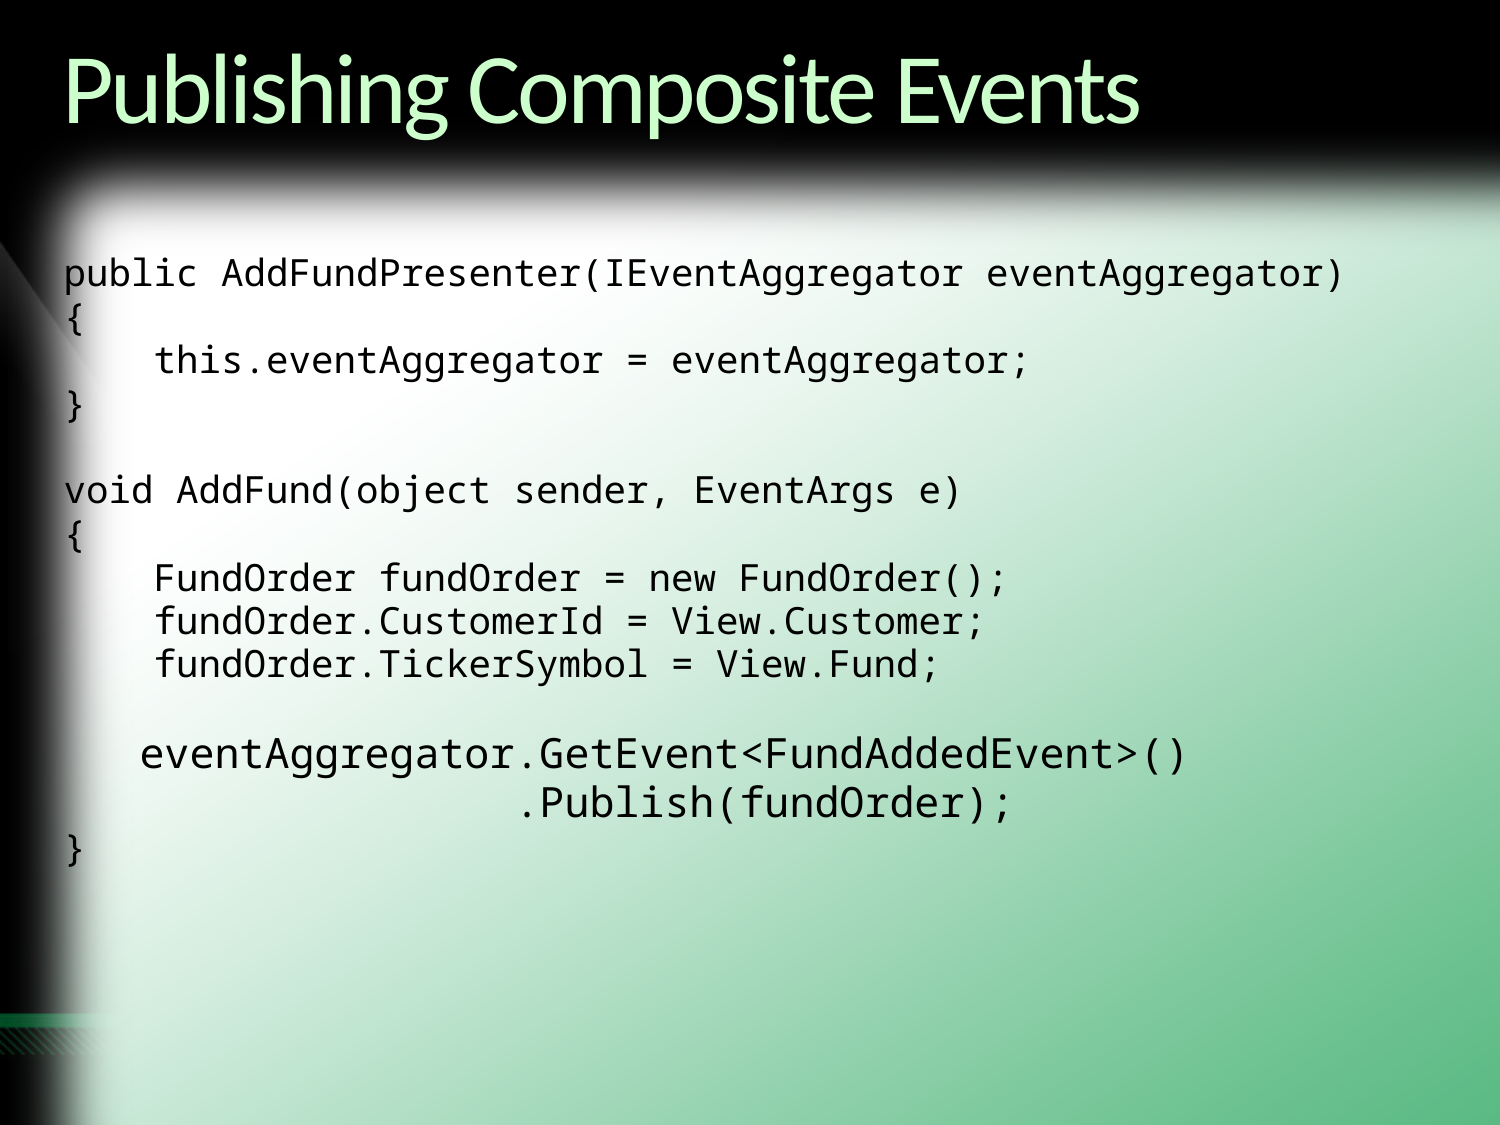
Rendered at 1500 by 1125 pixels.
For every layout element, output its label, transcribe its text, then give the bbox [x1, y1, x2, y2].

title Publishing Composite Events [62, 37, 1438, 147]
list public AddFundPresenter(IEventAggregator eventAggregator) { this.eventAggregator = eventAggregator; } void AddFund(object sender, EventArgs e) { FundOrder fundOrder = new FundOrder(); fundOrder.CustomerId = View.Customer; fundOrder.TickerSymbol = View.Fund; eventAggregator.GetEvent<FundAddedEvent>() .Publish(fundOrder); } [63, 257, 1457, 509]
picture [0, 0, 1500, 1125]
